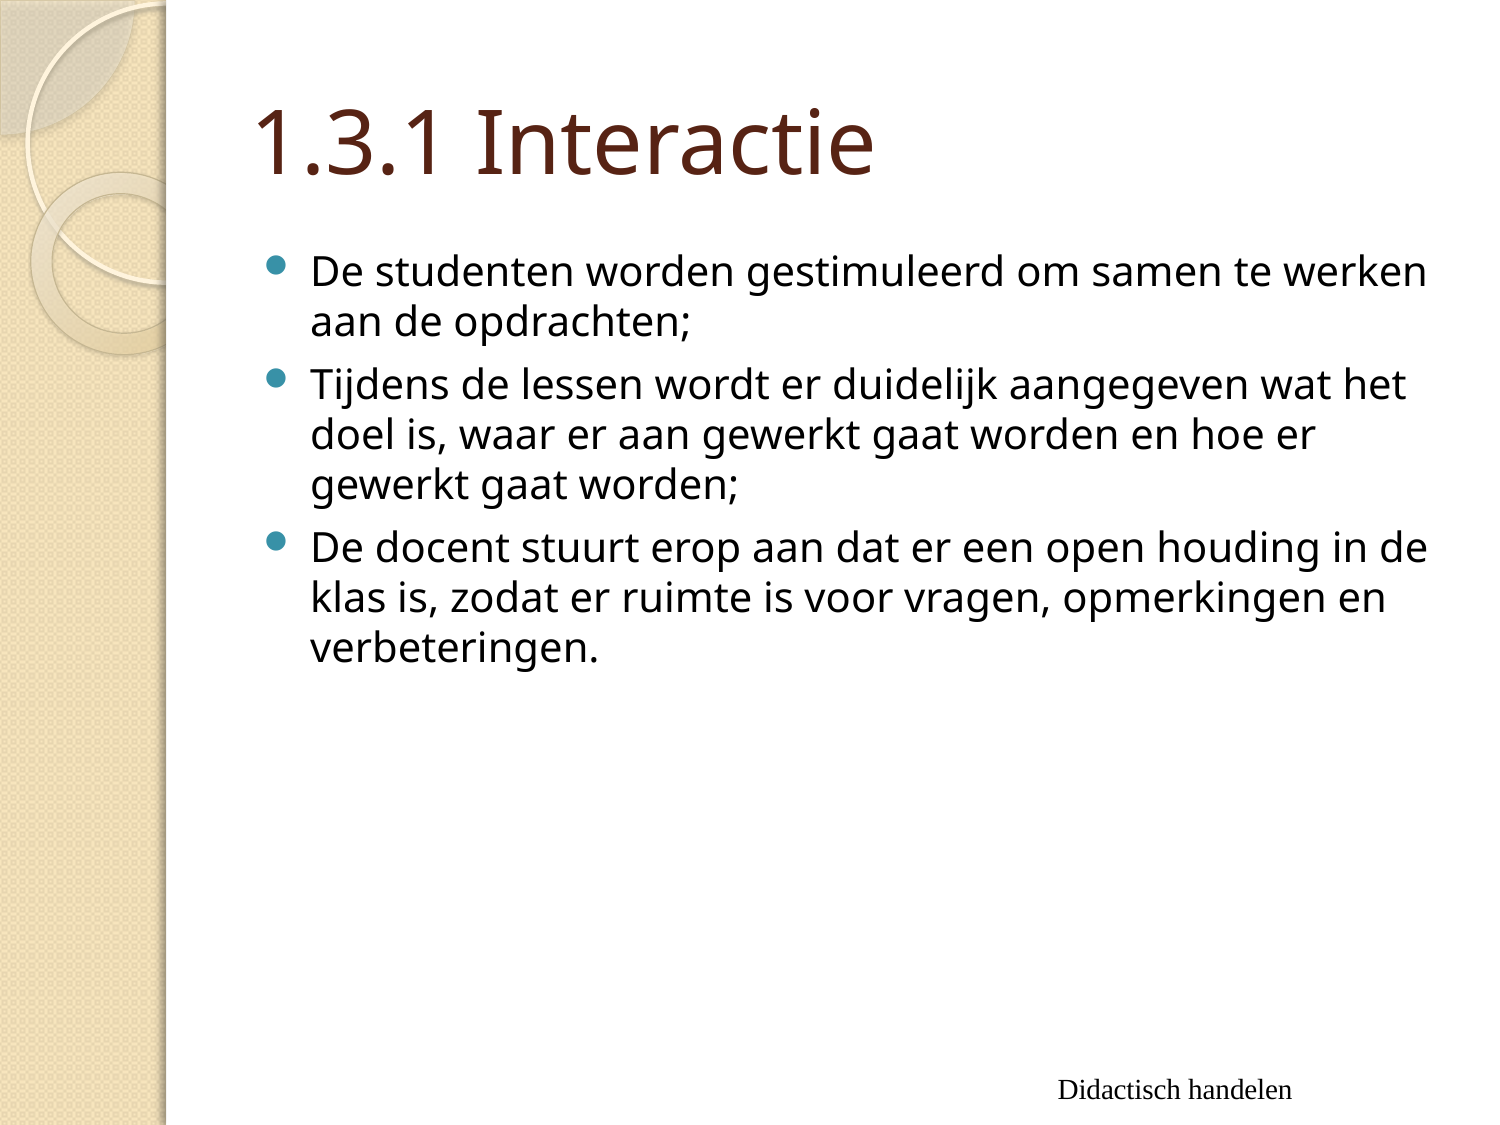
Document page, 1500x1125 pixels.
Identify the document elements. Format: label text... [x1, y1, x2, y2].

list De studenten worden gestimuleerd om samen te werken aan de opdrachten; Tijdens de lessen wordt er duidelijk aangegeven wat het doel is, waar er aan gewerkt gaat worden en hoe er gewerkt gaat worden; De docent stuurt erop aan dat er een open houding in de klas is, zodat er ruimte is voor vragen, opmerkingen en verbeteringen. [235, 237, 1466, 1025]
footer Didactisch handelen [937, 1034, 1413, 1113]
title 1.3.1 Interactie [235, 45, 1466, 233]
